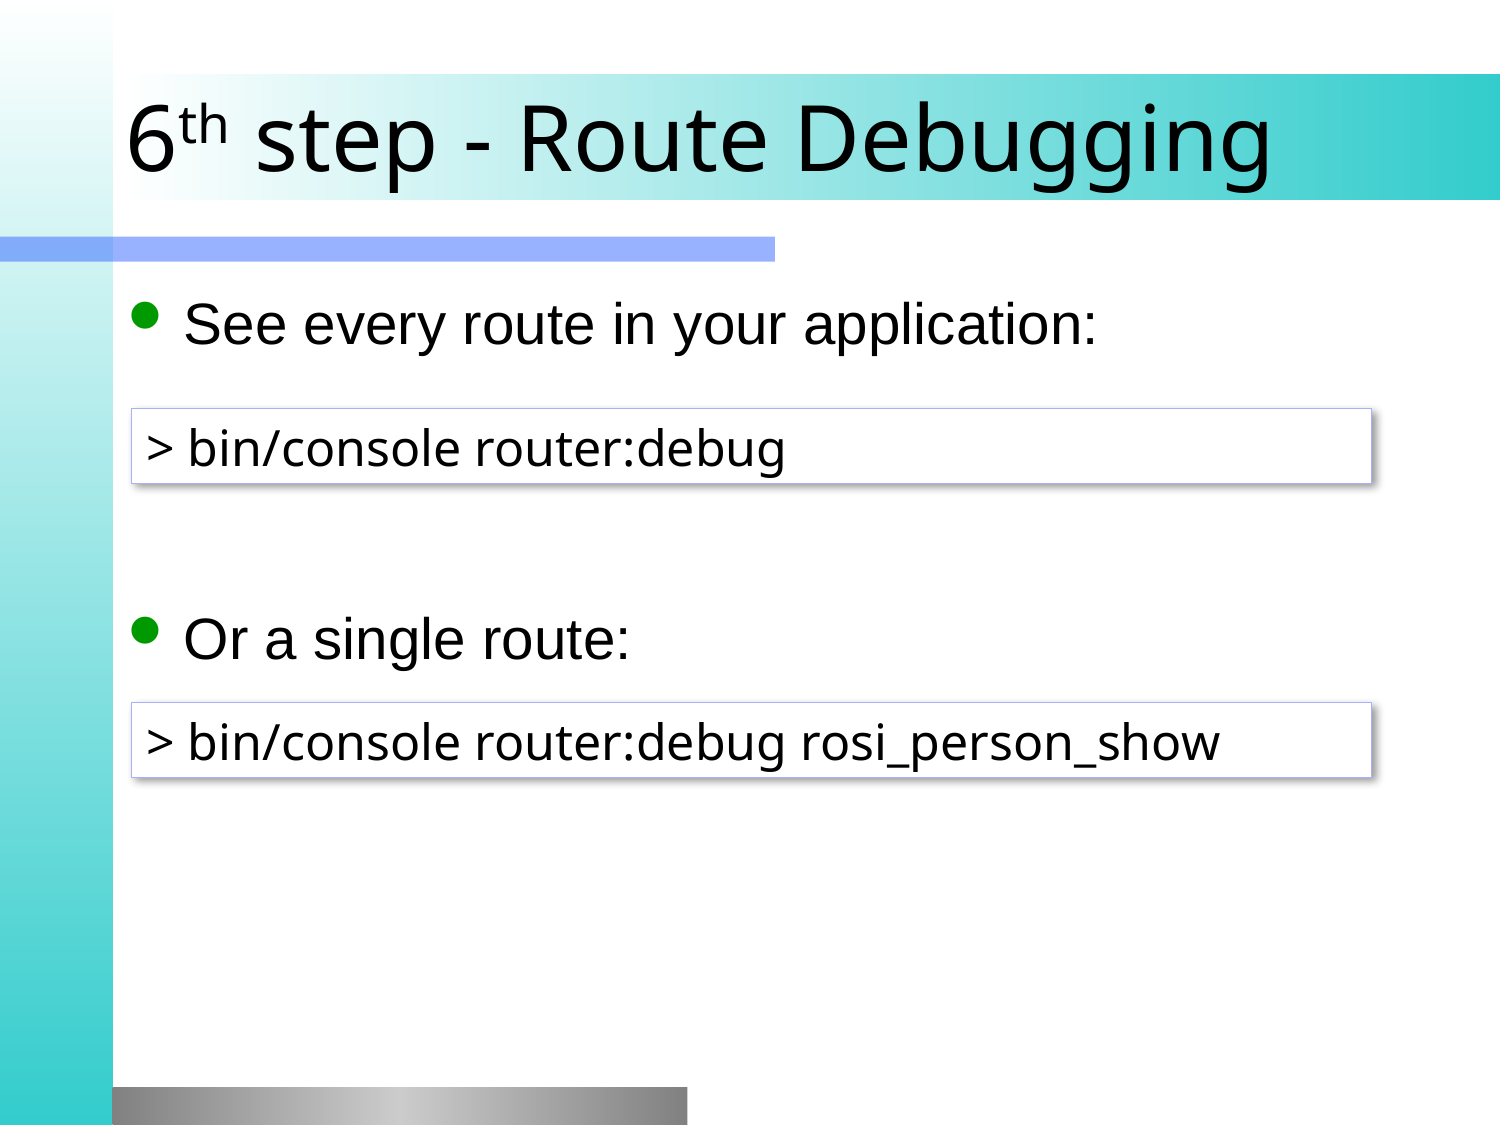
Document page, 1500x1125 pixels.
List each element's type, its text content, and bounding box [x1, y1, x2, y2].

title 6th step - Route Debugging [110, 40, 1386, 229]
list See every route in your application: Or a single route: [112, 278, 1475, 1073]
text_box > bin/console router:debug rosi_person_show [131, 702, 1372, 778]
text_box > bin/console router:debug [131, 408, 1372, 484]
